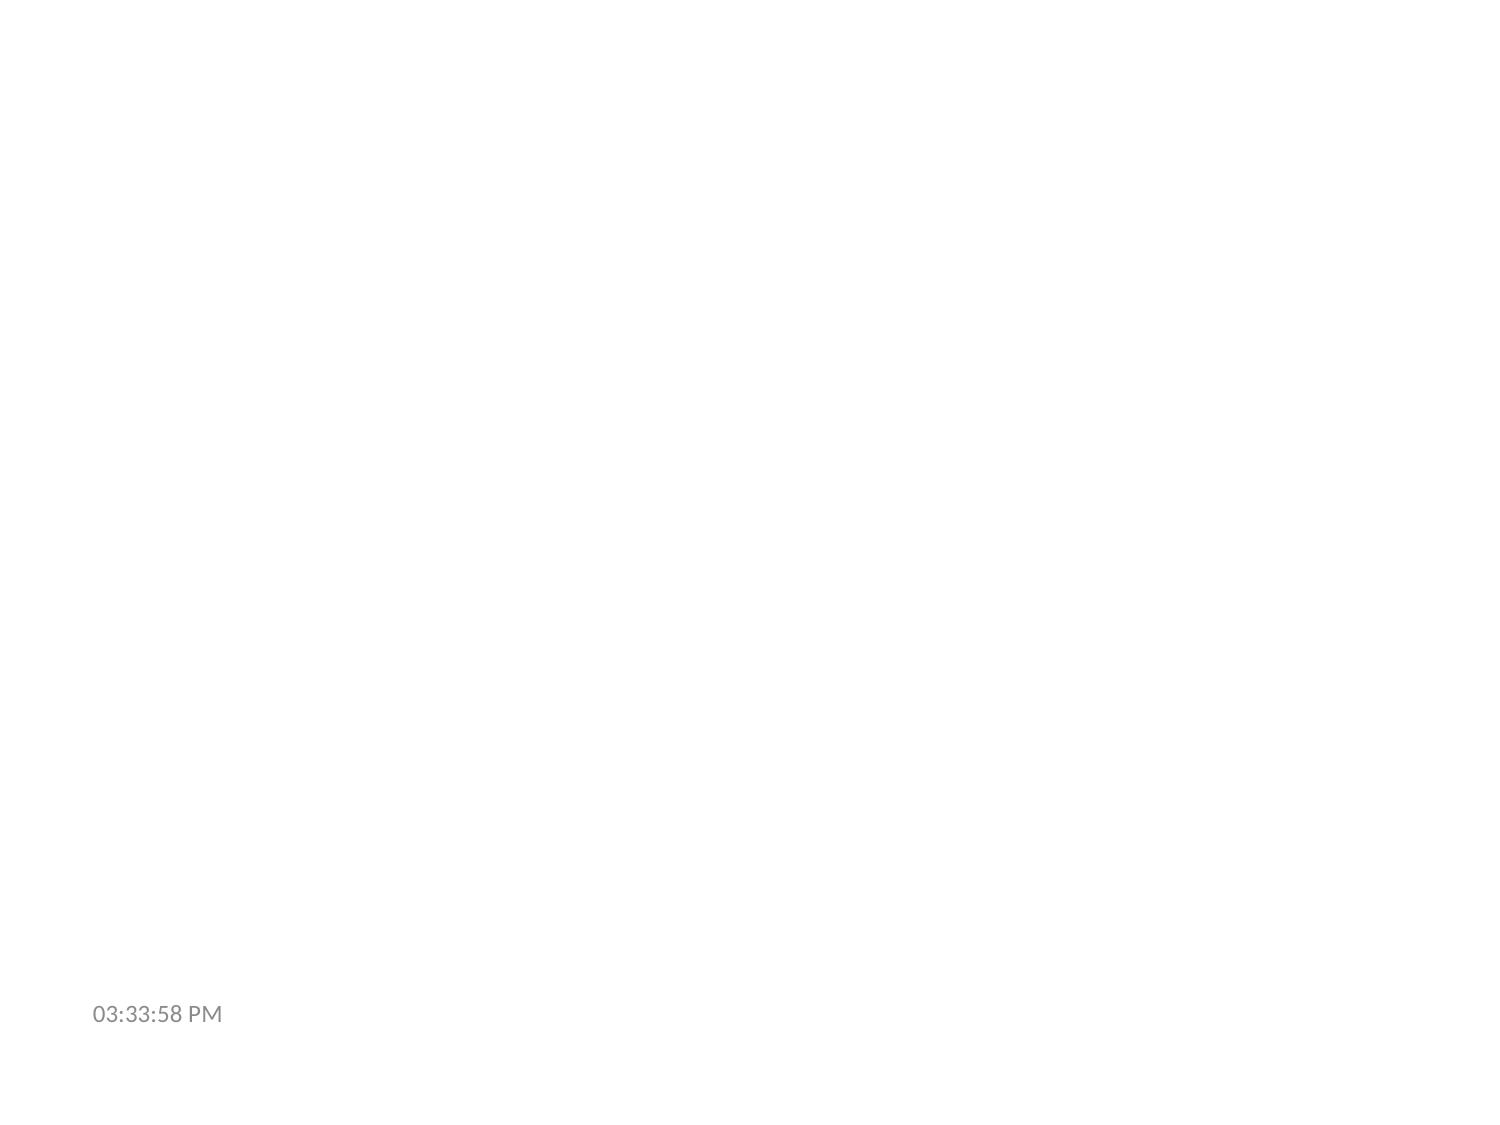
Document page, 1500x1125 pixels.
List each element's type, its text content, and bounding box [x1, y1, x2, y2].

text_box 3:35:09 PM [77, 982, 428, 1043]
